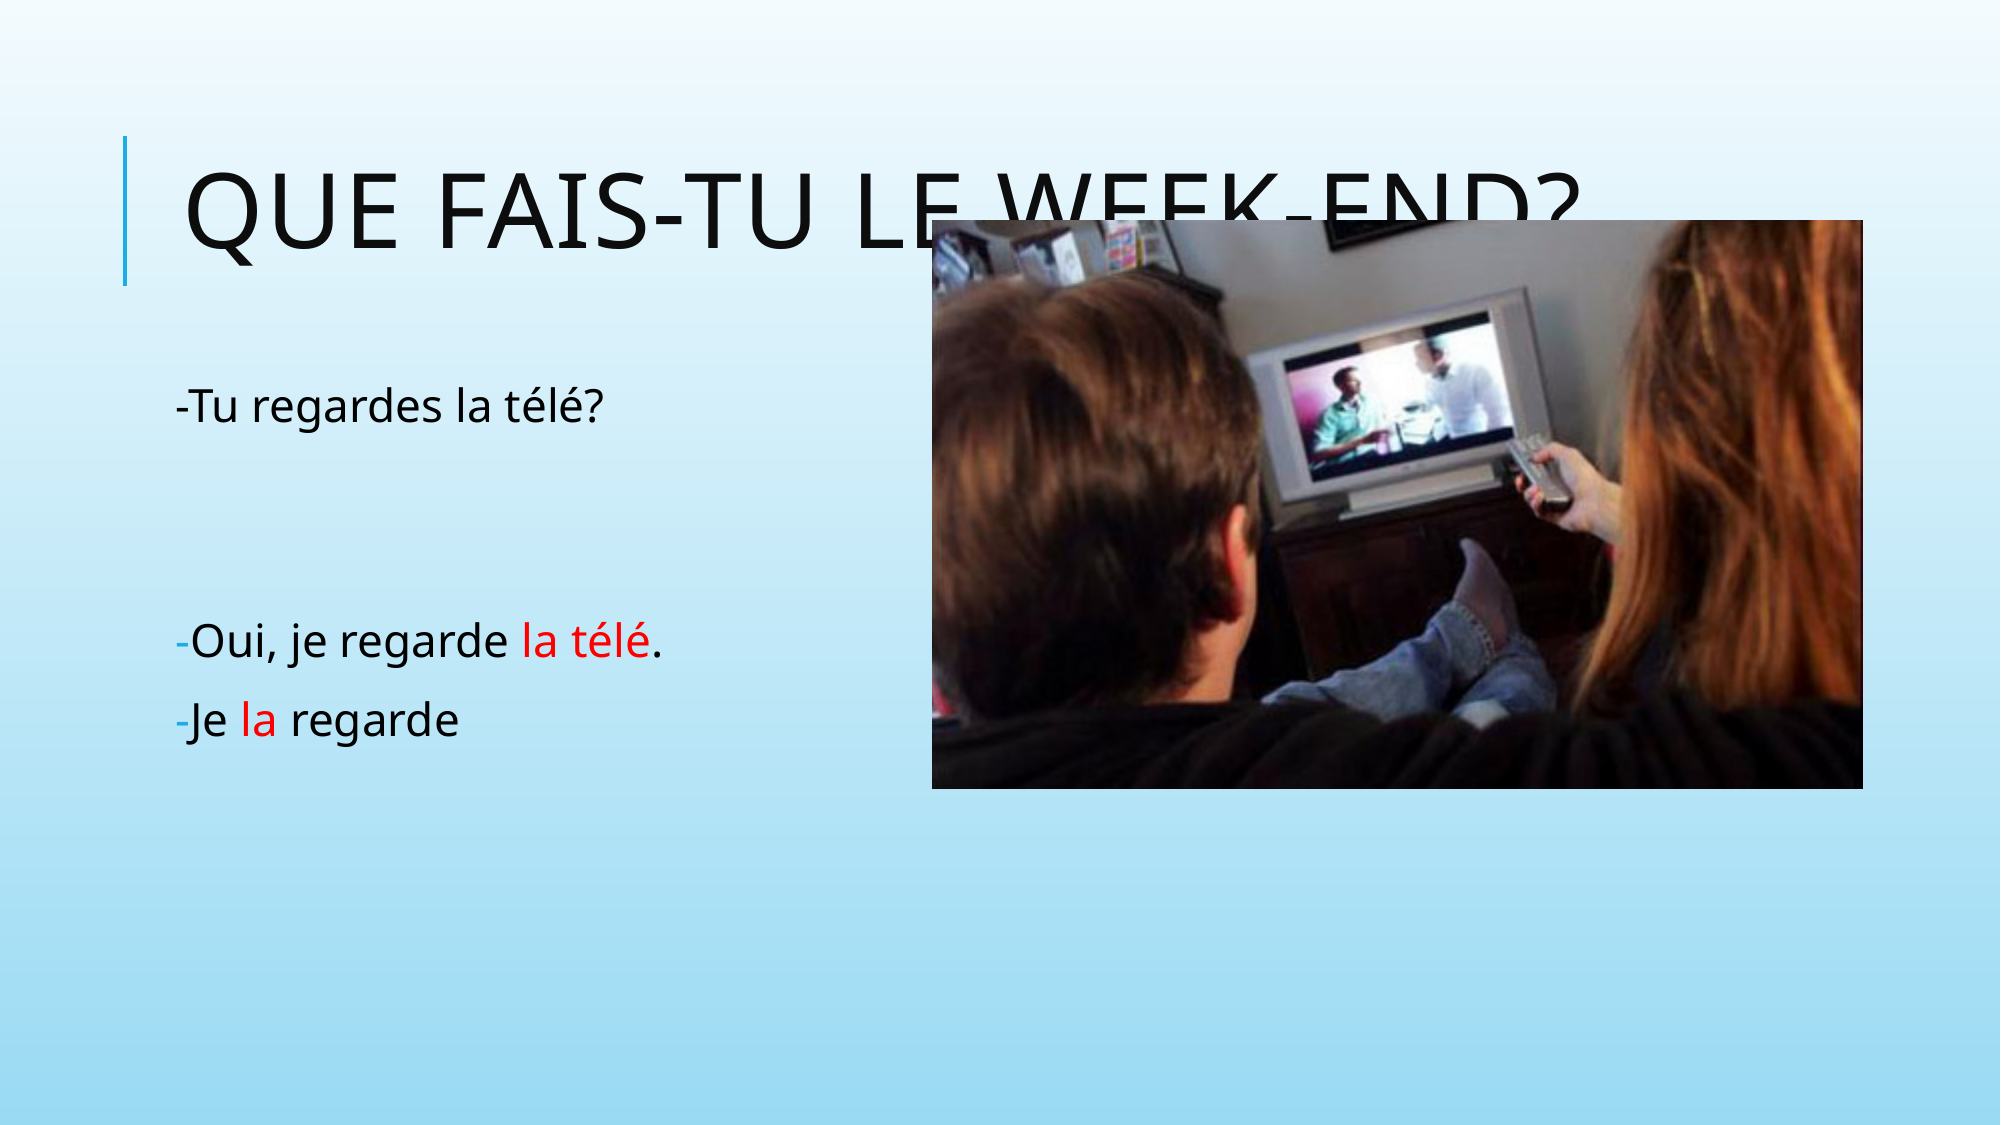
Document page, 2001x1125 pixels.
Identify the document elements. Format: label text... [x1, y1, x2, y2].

picture [932, 220, 1863, 789]
list -Tu regardes la télé? Oui, je regarde la télé. Je la regarde [168, 375, 1763, 1035]
title Que fais-tu le week-end? [168, 96, 1763, 342]
